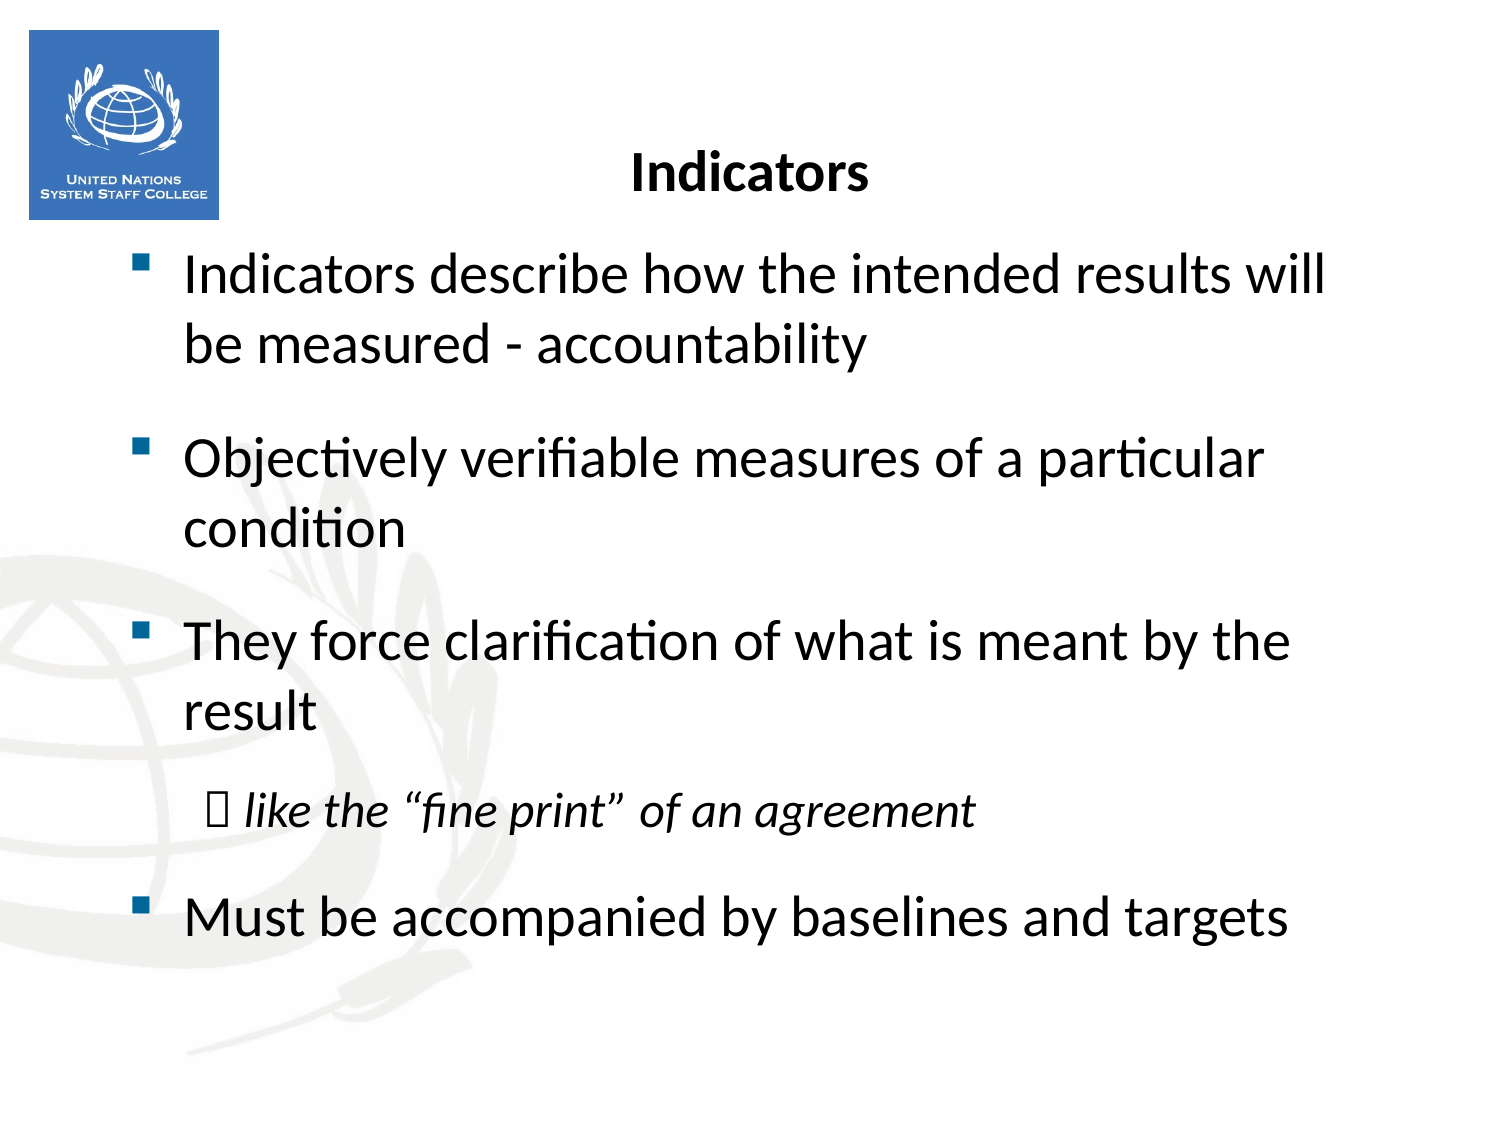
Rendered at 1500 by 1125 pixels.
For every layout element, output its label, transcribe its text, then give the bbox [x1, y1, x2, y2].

picture [29, 30, 219, 220]
list Indicators Indicators describe how the intended results will be measured - accountability Objectively verifiable measures of a particular condition They force clarification of what is meant by the result  like the “fine print” of an agreement Must be accompanied by baselines and targets [112, 125, 1388, 1048]
